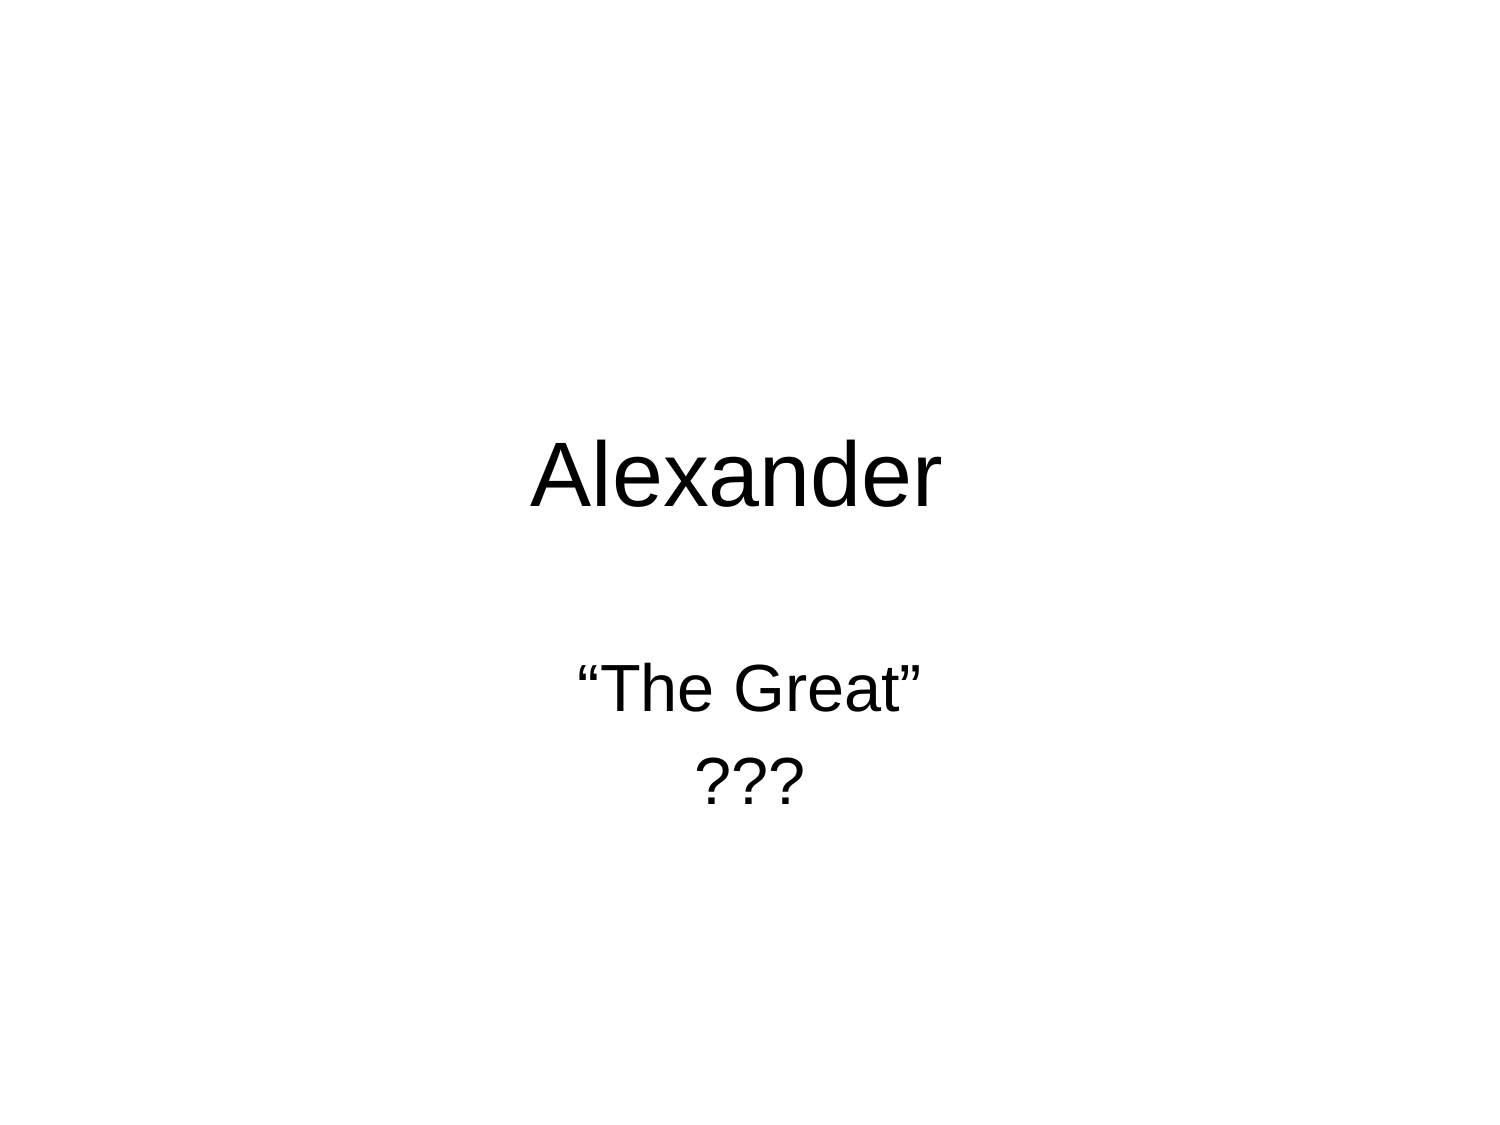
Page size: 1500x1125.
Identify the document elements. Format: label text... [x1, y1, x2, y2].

title Alexander [112, 349, 1388, 591]
subtitle “The Great” ??? [225, 637, 1275, 925]
